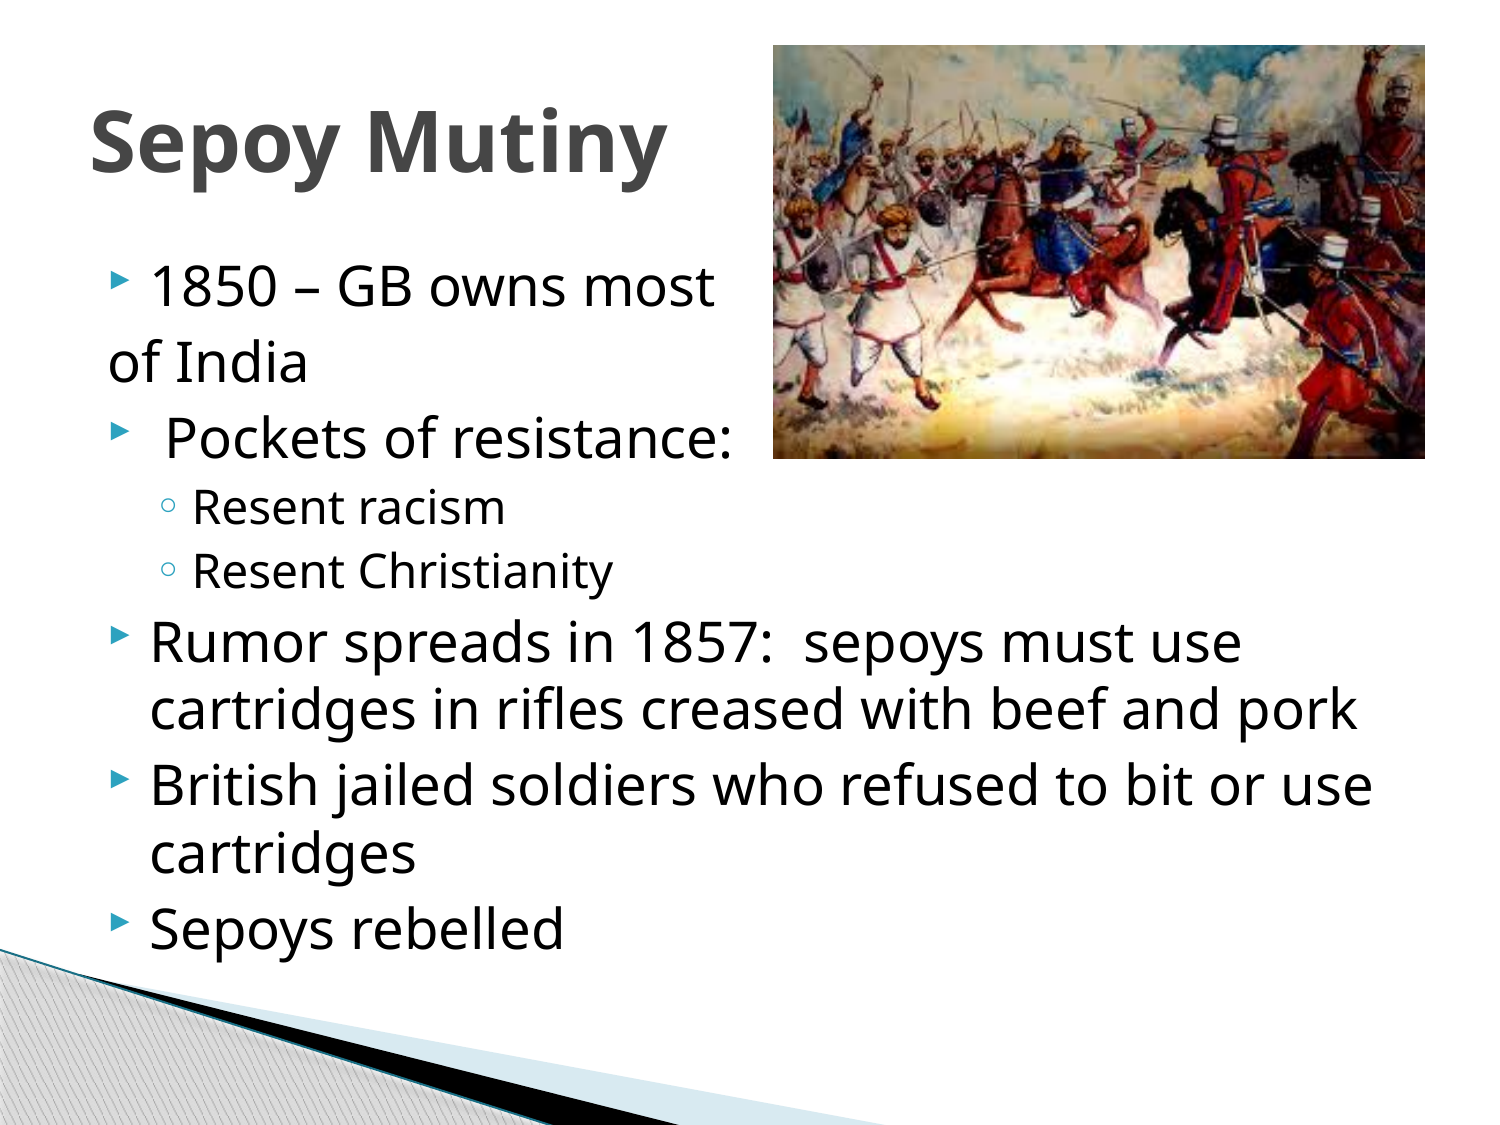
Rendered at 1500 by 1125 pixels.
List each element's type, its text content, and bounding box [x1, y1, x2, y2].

list 1850 – GB owns most of India Pockets of resistance: Resent racism Resent Christianity Rumor spreads in 1857: sepoys must use cartridges in rifles creased with beef and pork British jailed soldiers who refused to bit or use cartridges Sepoys rebelled [75, 243, 1425, 986]
picture [773, 44, 1426, 459]
title Sepoy Mutiny [75, 45, 773, 233]
